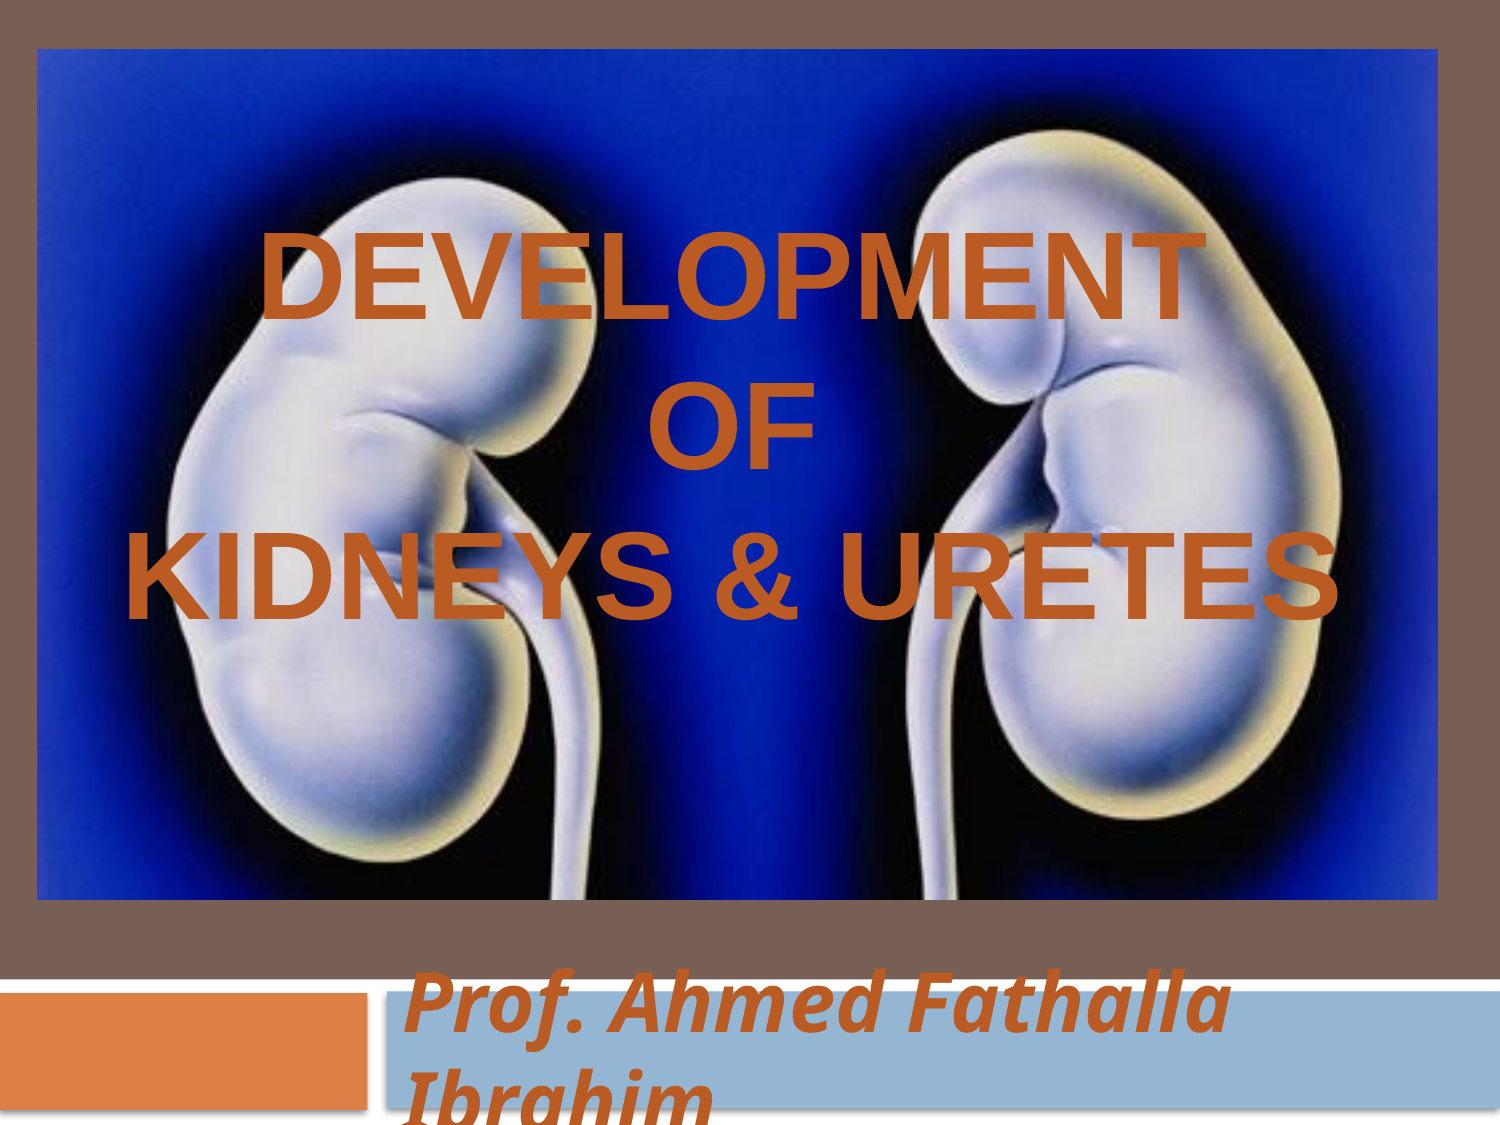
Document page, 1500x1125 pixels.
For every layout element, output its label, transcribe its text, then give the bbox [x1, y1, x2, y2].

subtitle Prof. Ahmed Fathalla Ibrahim [387, 992, 1488, 1105]
picture [37, 49, 1438, 901]
